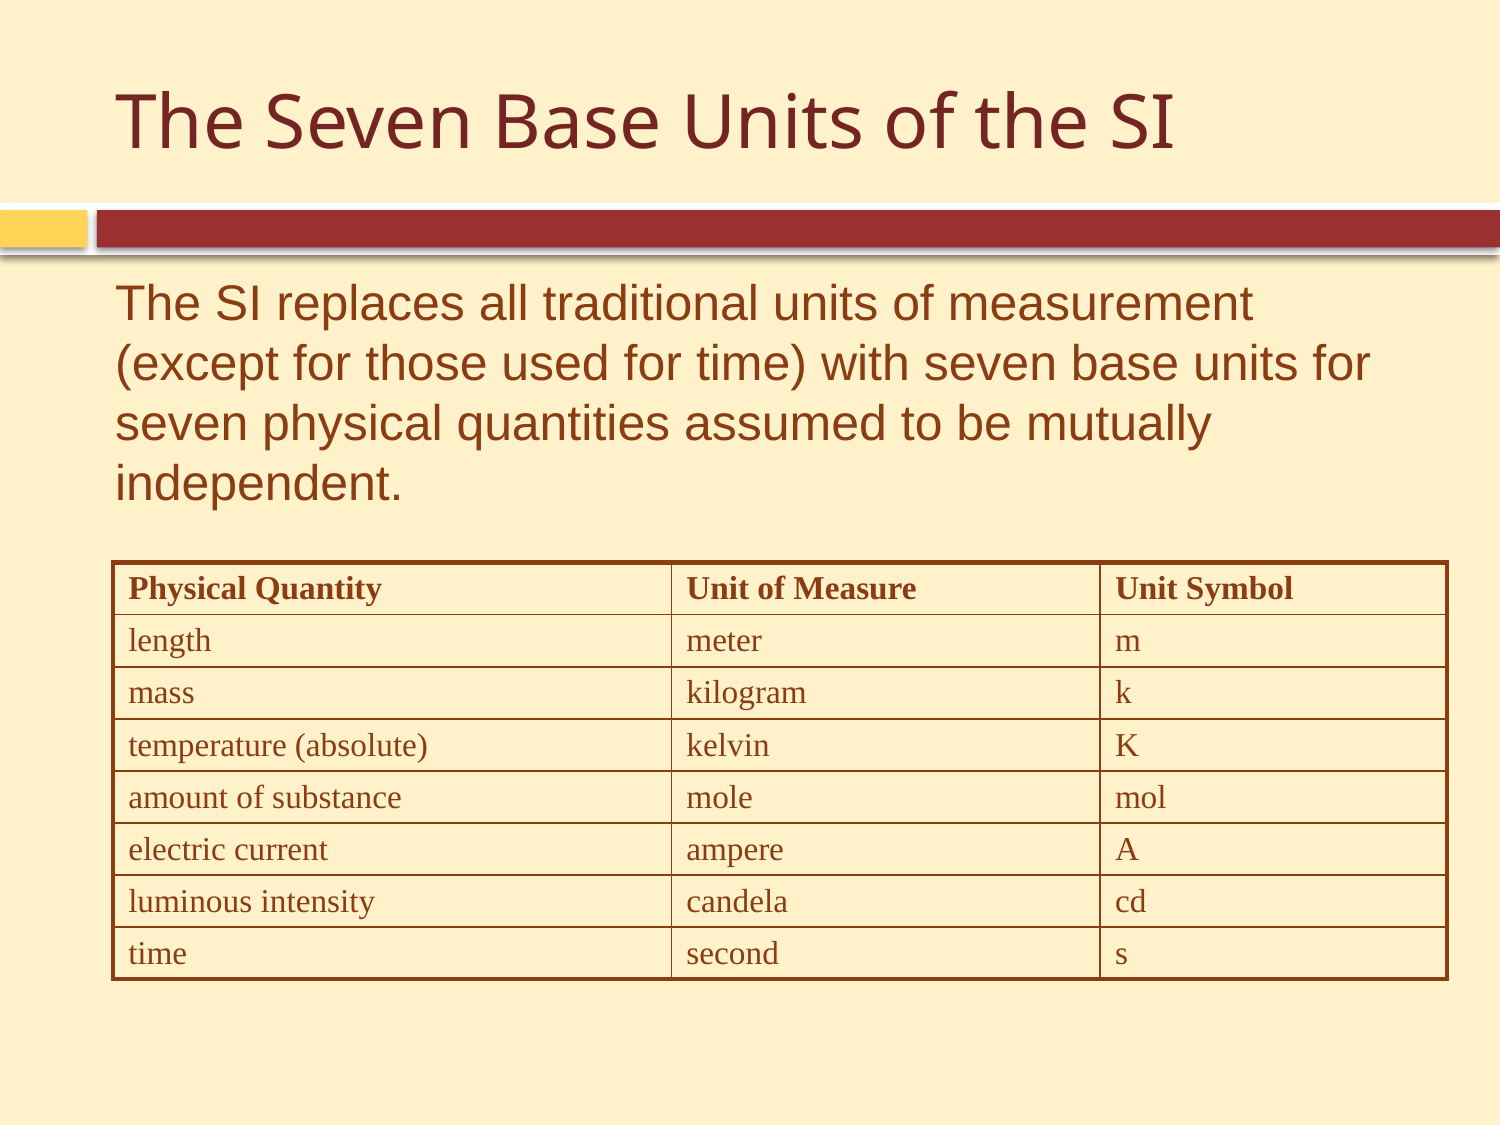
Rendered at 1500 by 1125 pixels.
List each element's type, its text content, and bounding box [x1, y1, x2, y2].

table_cell amount of substance [115, 772, 671, 822]
table_header Unit of Measure [672, 565, 1099, 614]
table_cell m [1101, 615, 1445, 666]
table_cell mole [672, 772, 1099, 822]
table_cell length [115, 615, 671, 666]
table_cell luminous intensity [115, 876, 671, 926]
table_cell mol [1101, 772, 1445, 822]
table_header Physical Quantity [115, 565, 671, 614]
table_cell A [1101, 824, 1445, 874]
table_cell K [1101, 720, 1445, 770]
table_cell s [1101, 928, 1445, 977]
table_cell mass [115, 668, 671, 718]
table_cell meter [672, 615, 1099, 666]
table_cell kilogram [672, 668, 1099, 718]
table_cell time [115, 928, 671, 977]
table_cell kelvin [672, 720, 1099, 770]
table_cell ampere [672, 824, 1099, 874]
table_cell cd [1101, 876, 1445, 926]
table_cell candela [672, 876, 1099, 926]
title The Seven Base Units of the SI [100, 37, 1438, 200]
table_cell second [672, 928, 1099, 977]
table_cell electric current [115, 824, 671, 874]
table_header Unit Symbol [1101, 565, 1445, 614]
table_cell k [1101, 668, 1445, 718]
list The SI replaces all traditional units of measurement (except for those used for time) with seven base units for seven physical quantities assumed to be mutually independent. [100, 262, 1438, 528]
table_cell temperature (absolute) [115, 720, 671, 770]
